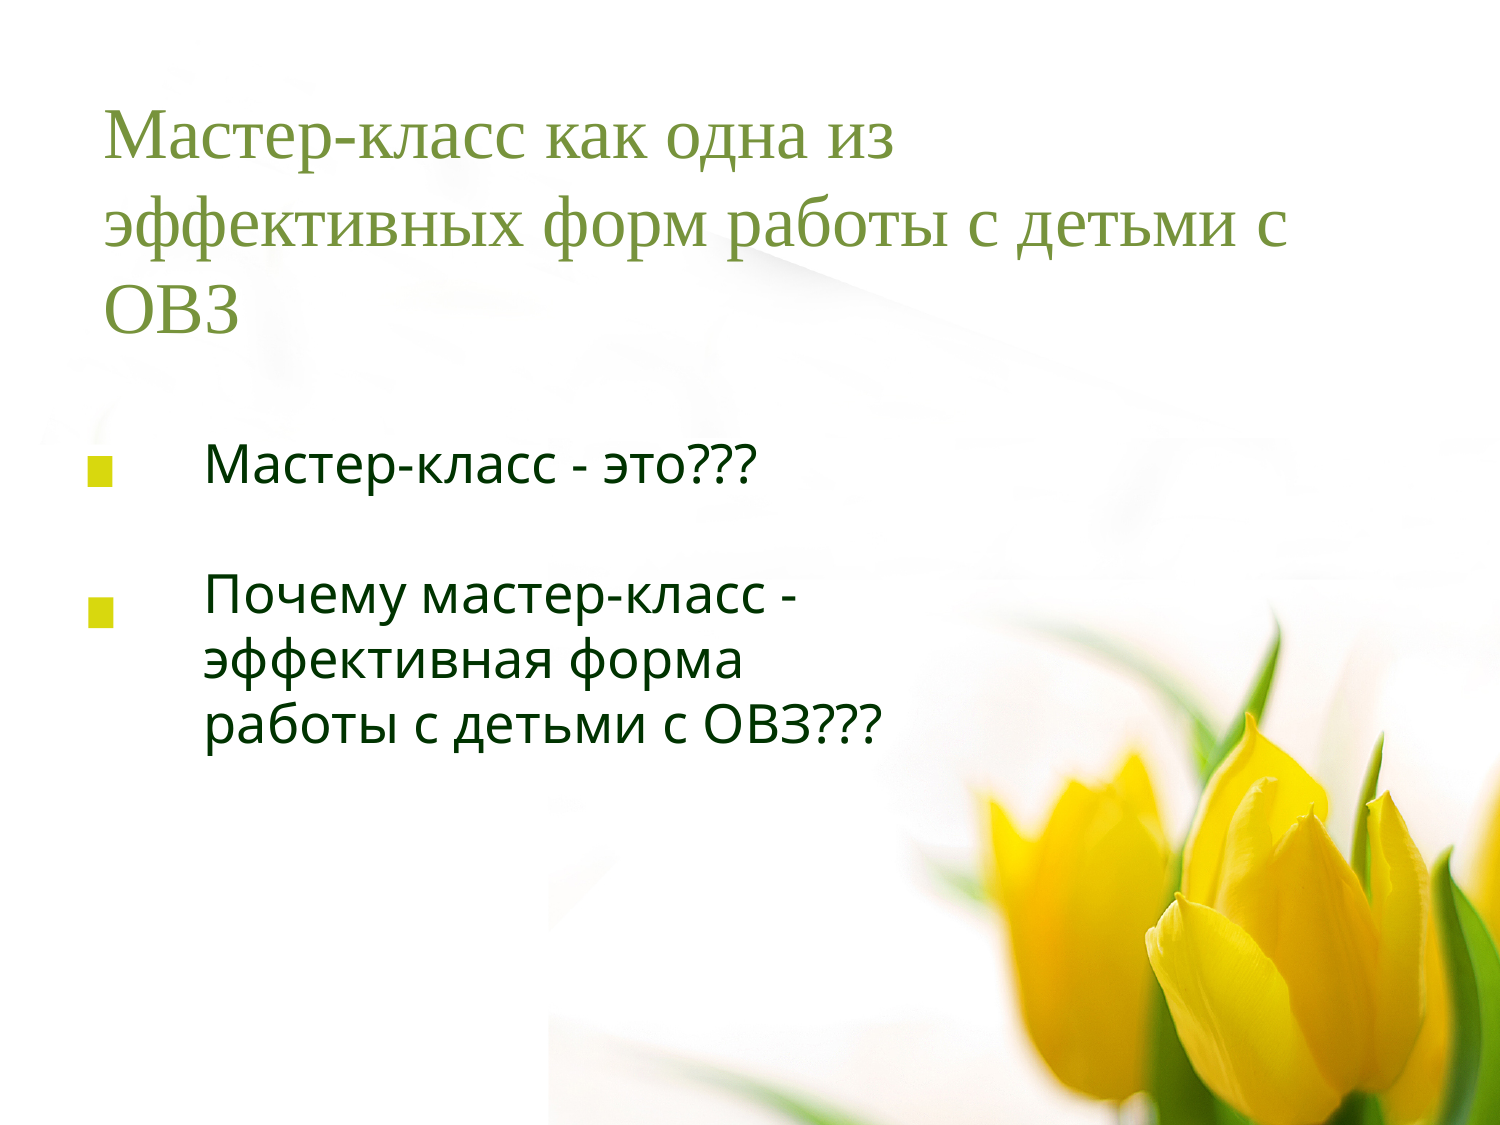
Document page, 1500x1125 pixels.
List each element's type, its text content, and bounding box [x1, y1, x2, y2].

text_box Мастер-класс - это??? Почему мастер-класс - эффективная форма работы с детьми с ОВЗ??? [188, 421, 903, 762]
picture [0, 0, 1500, 1125]
text_box [86, 595, 115, 630]
text_box [85, 454, 115, 489]
text_box Мастер-класс как одна из эффективных форм работы с детьми с ОВЗ [88, 78, 1350, 304]
